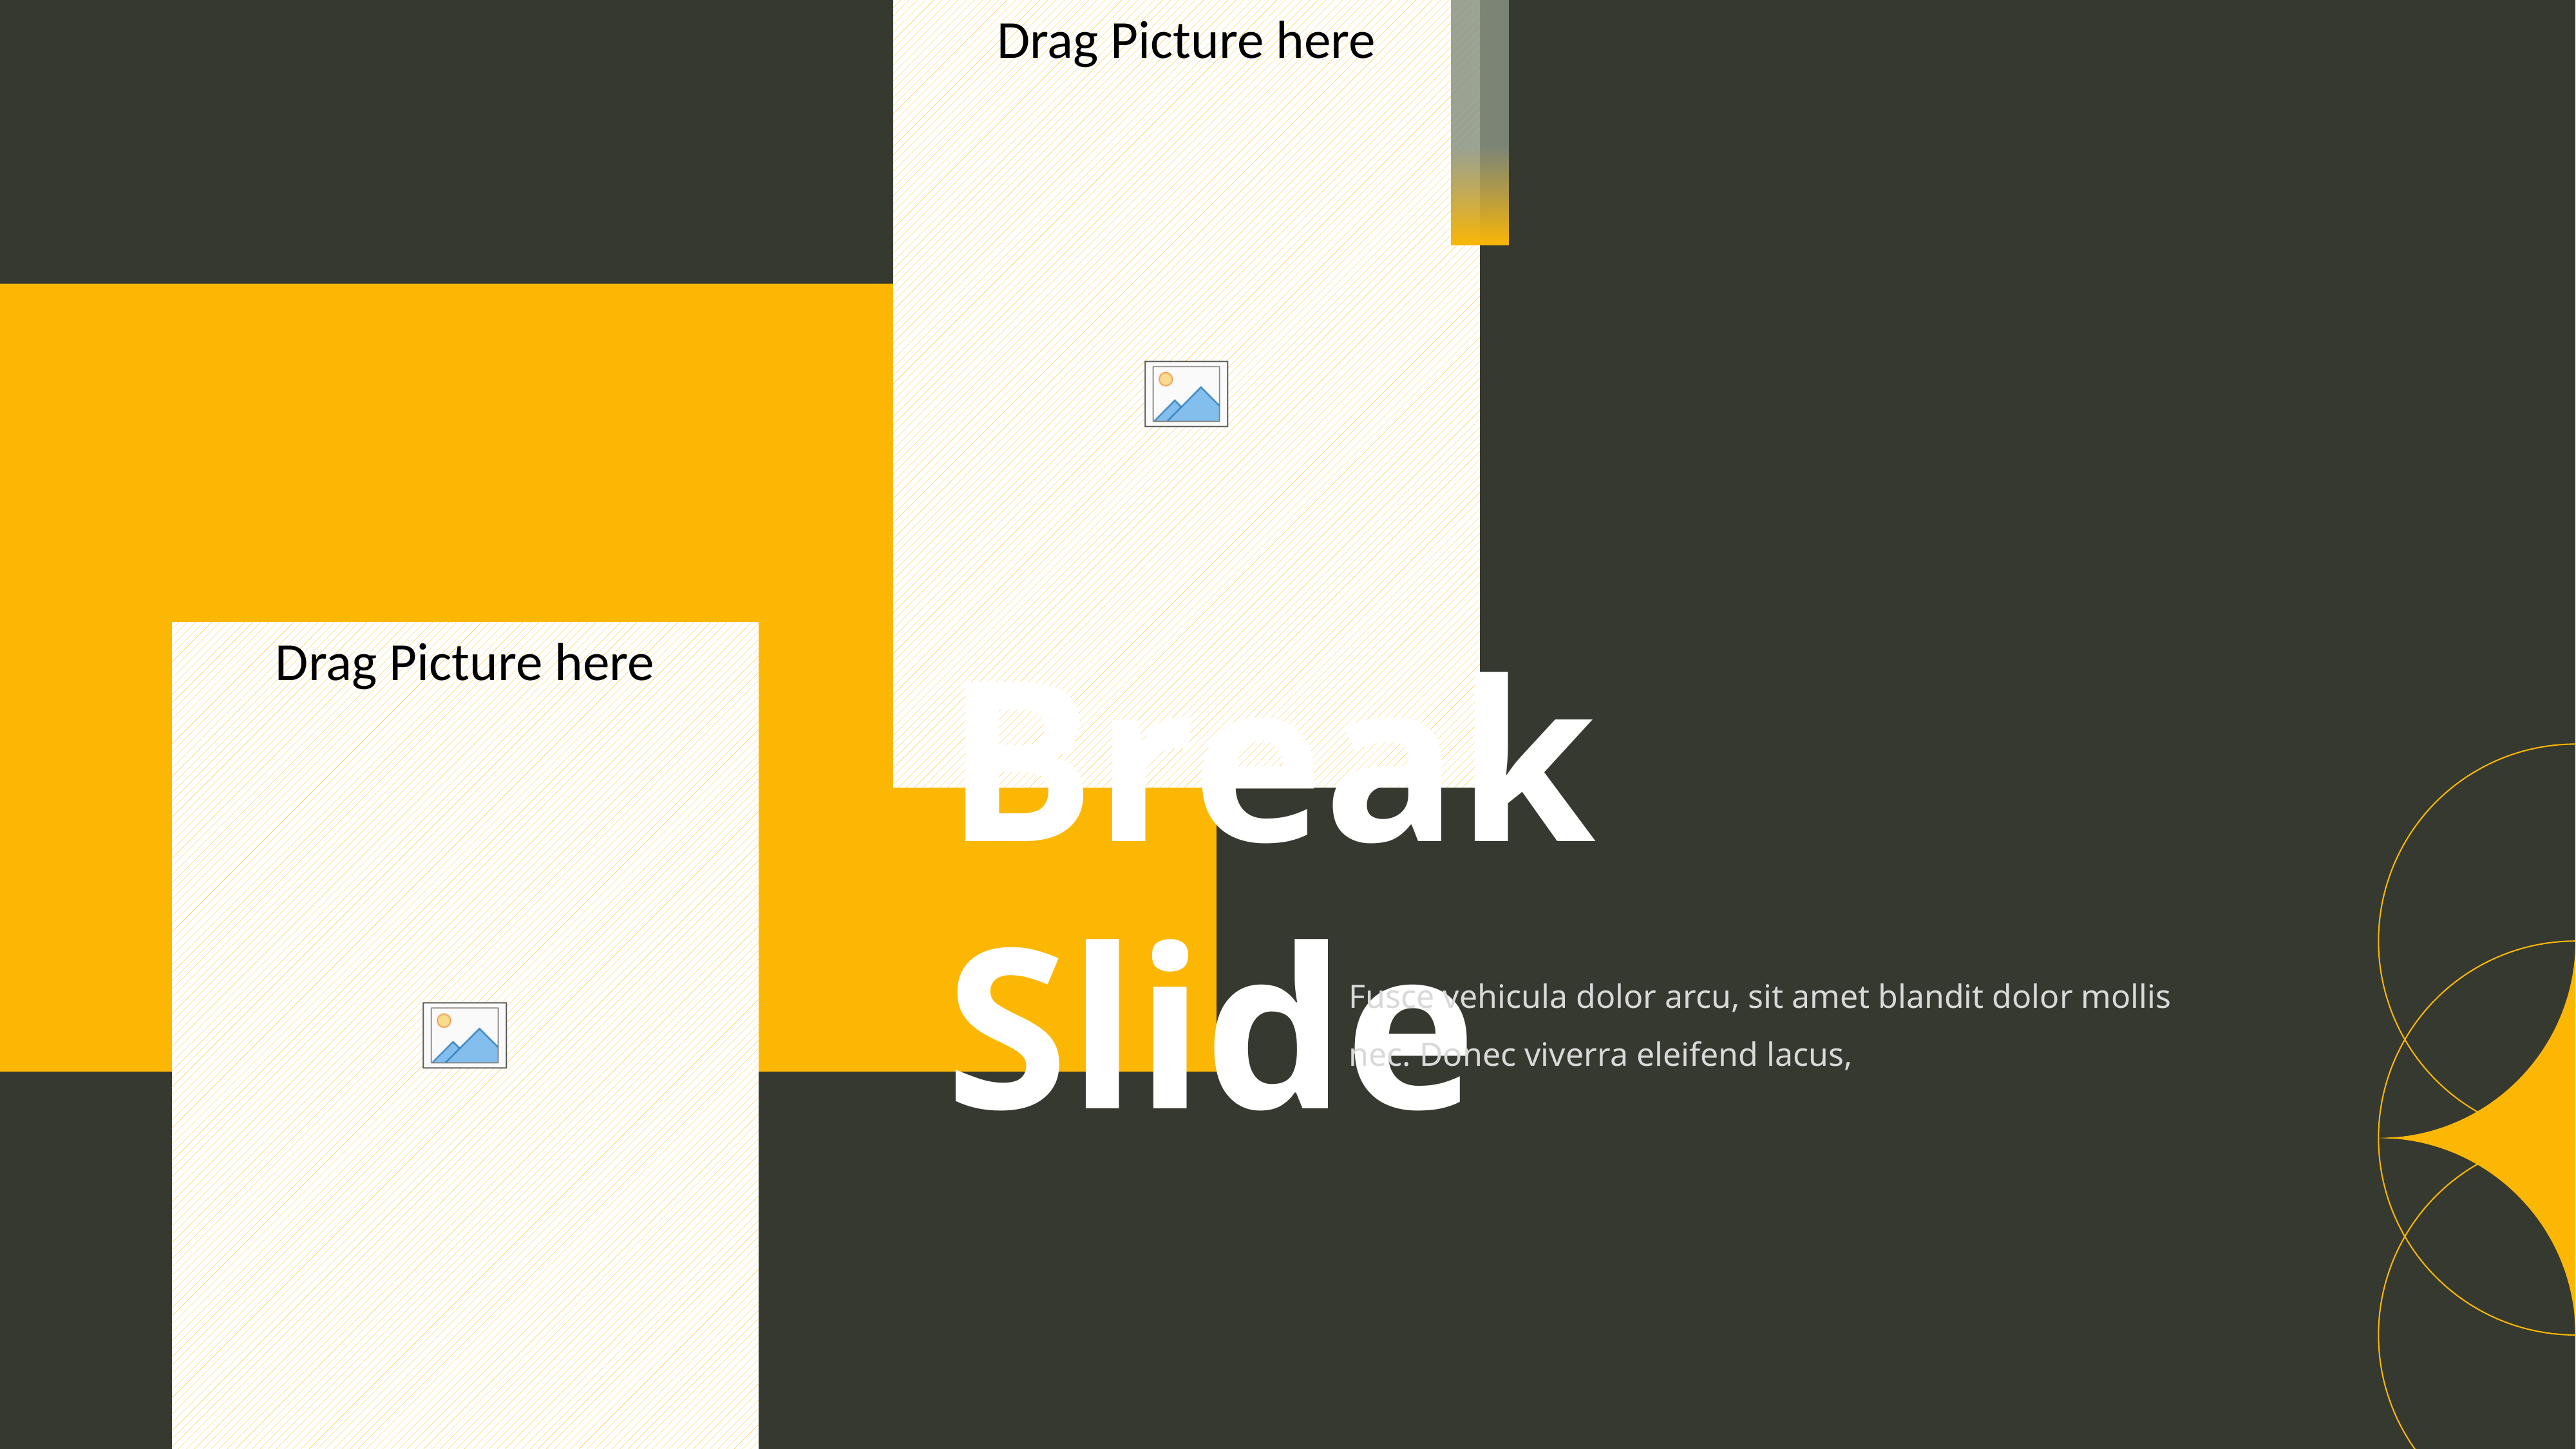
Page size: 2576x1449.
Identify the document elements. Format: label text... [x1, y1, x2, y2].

picture [171, 621, 759, 1449]
text_box Break Slide [936, 614, 2190, 1159]
picture [893, 0, 1481, 788]
text_box [1481, 0, 1510, 246]
text_box Fusce vehicula dolor arcu, sit amet blandit dolor mollis nec. Donec viverra eleifend lacus, [1339, 951, 2190, 1077]
